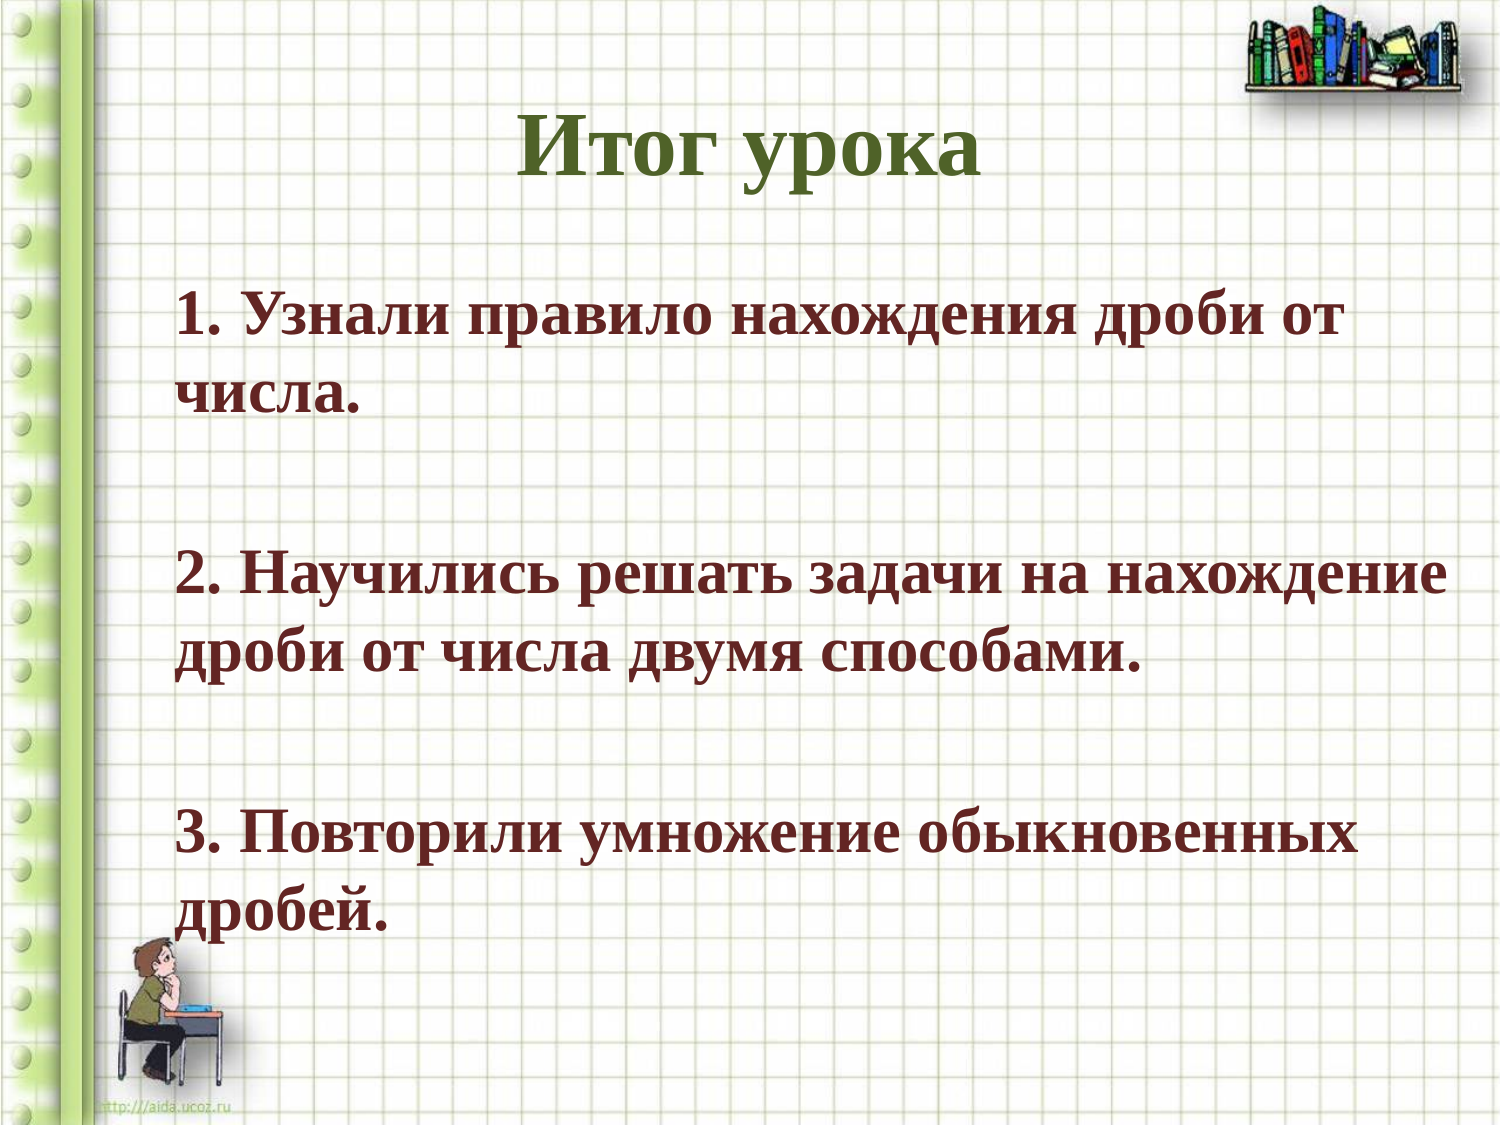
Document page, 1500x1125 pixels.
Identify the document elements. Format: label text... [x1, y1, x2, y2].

list 1. Узнали правило нахождения дроби от числа. 2. Научились решать задачи на нахождение дроби от числа двумя способами. 3. Повторили умножение обыкновенных дробей. [159, 262, 1483, 1005]
picture [0, 0, 1500, 1125]
title Итог урока [75, 45, 1425, 233]
